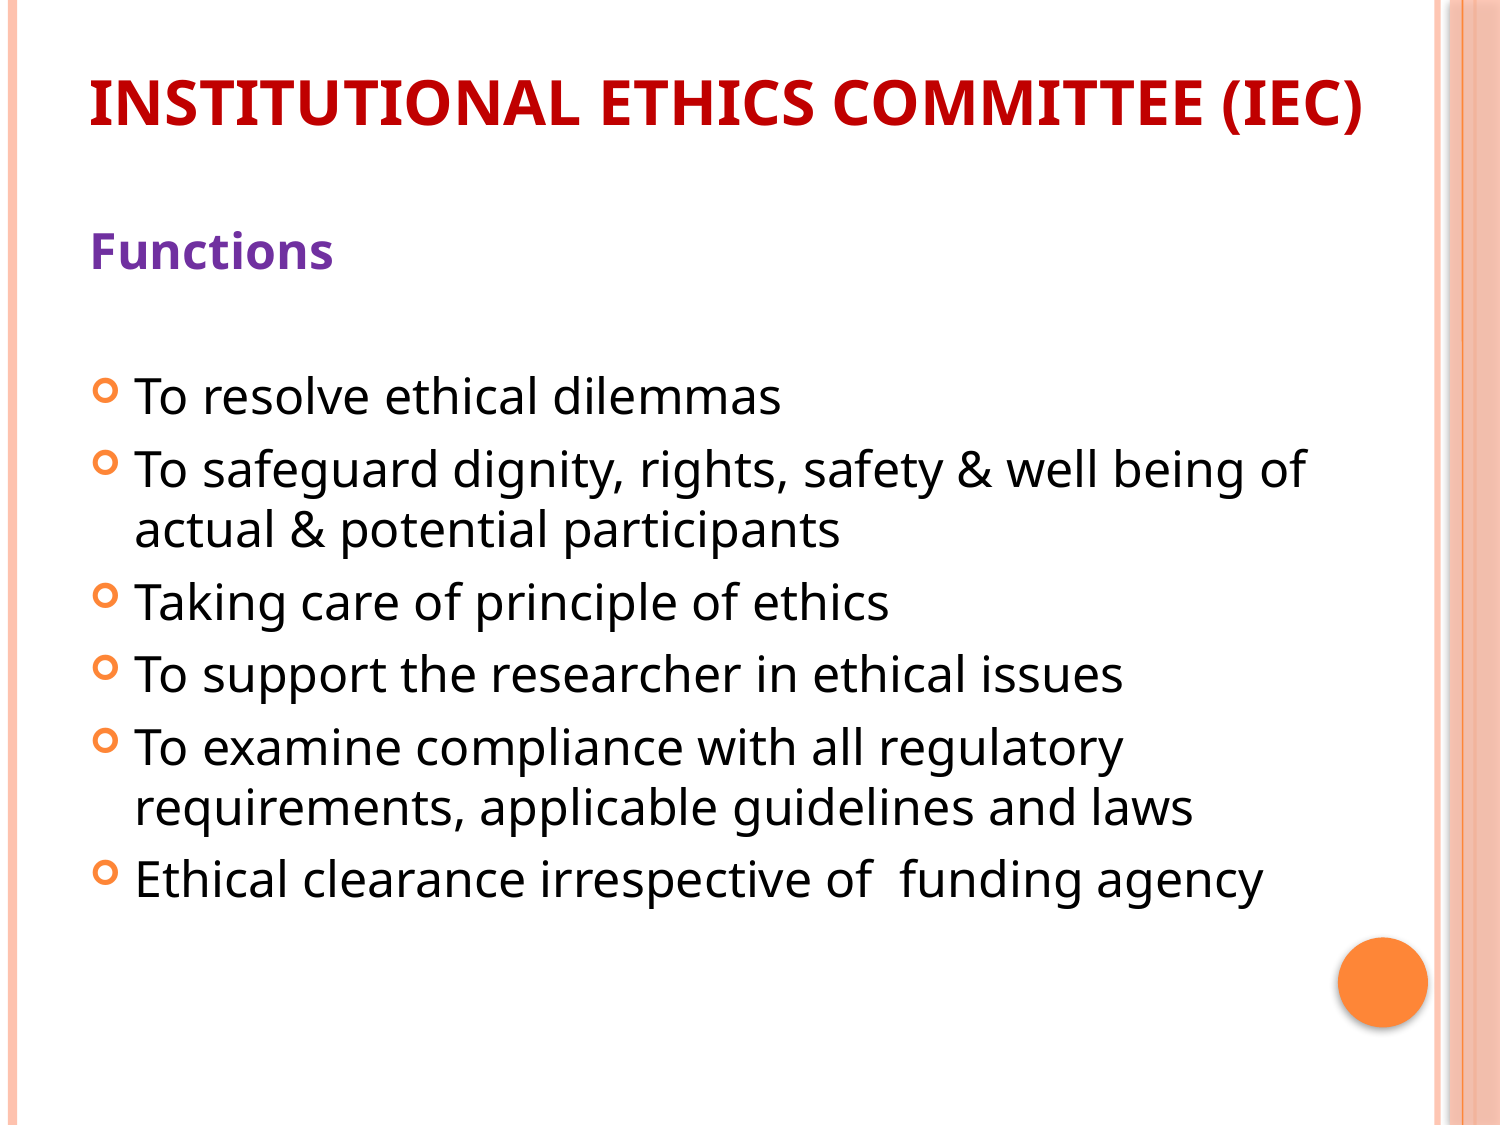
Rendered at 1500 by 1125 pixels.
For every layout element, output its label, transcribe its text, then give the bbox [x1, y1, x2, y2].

list Functions To resolve ethical dilemmas To safeguard dignity, rights, safety & well being of actual & potential participants Taking care of principle of ethics To support the researcher in ethical issues To examine compliance with all regulatory requirements, applicable guidelines and laws Ethical clearance irrespective of funding agency [75, 212, 1413, 1062]
title Institutional Ethics Committee (IEC) [75, 12, 1413, 146]
